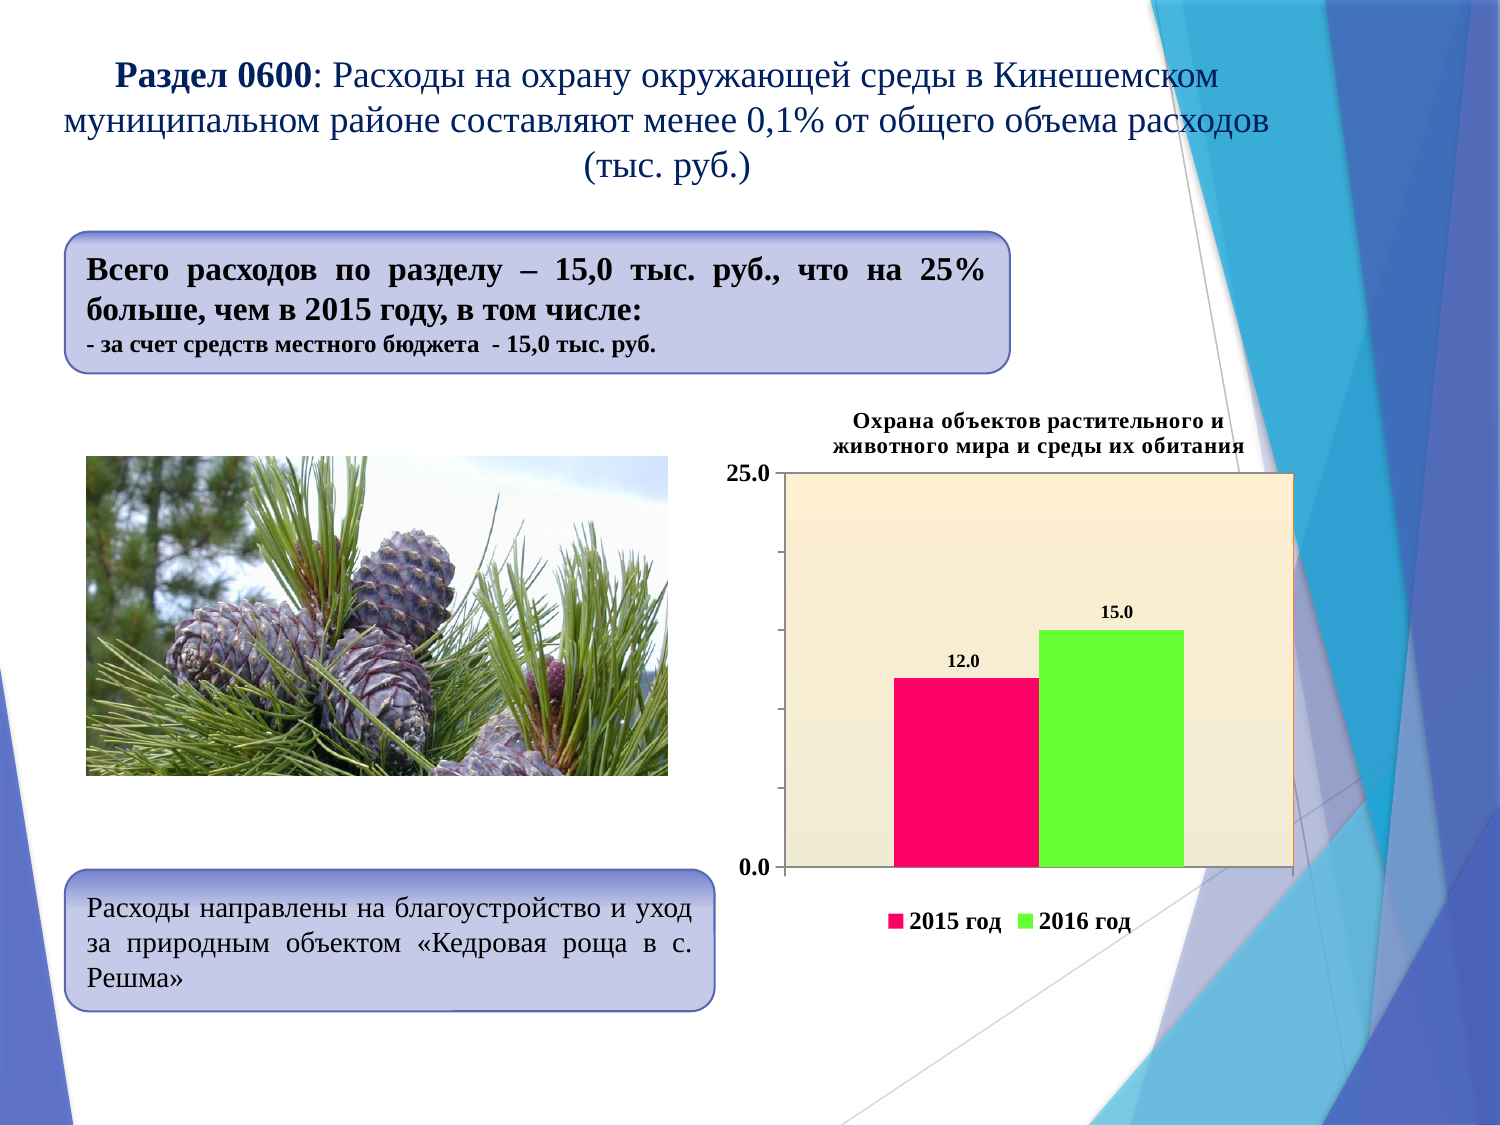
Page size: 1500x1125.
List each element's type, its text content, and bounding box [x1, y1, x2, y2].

picture [85, 455, 668, 776]
chart [714, 396, 1306, 941]
text_box Раздел 0600: Расходы на охрану окружающей среды в Кинешемском муниципальном районе составляют менее 0,1% от общего объема расходов (тыс. руб.) [17, 42, 1317, 193]
text_box Всего расходов по разделу – 15,0 тыс. руб., что на 25% больше, чем в 2015 году, в том числе: - за счет средств местного бюджета - 15,0 тыс. руб. [63, 230, 1011, 375]
text_box Расходы направлены на благоустройство и уход за природным объектом «Кедровая роща в с. Решма» [63, 868, 716, 1013]
